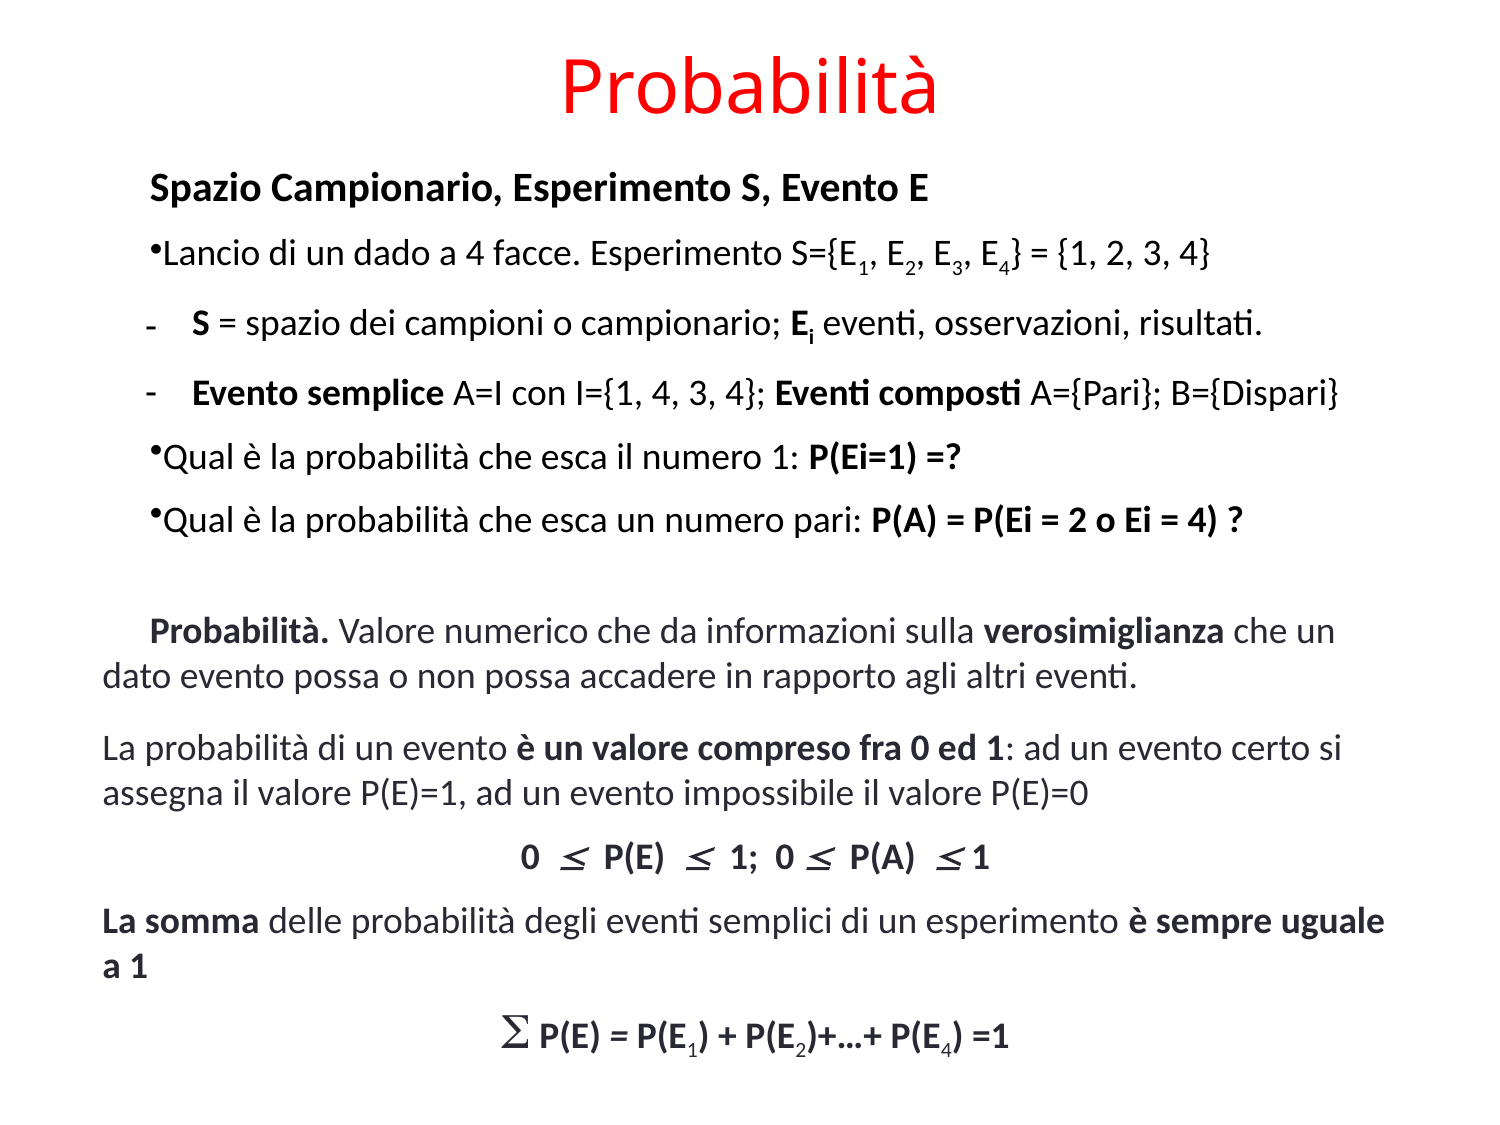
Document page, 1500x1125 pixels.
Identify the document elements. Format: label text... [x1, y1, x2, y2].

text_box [87, 598, 1424, 1078]
title Probabilità [112, 27, 1388, 140]
text_box Spazio Campionario, Esperimento S, Evento E Lancio di un dado a 4 facce. Esperimento S={E1, E2, E3, E4} = {1, 2, 3, 4} S = spazio dei campioni o campionario; Ei eventi, osservazioni, risultati. Evento semplice A=I con I={1, 4, 3, 4}; Eventi composti A={Pari}; B={Dispari} Qual è la probabilità che esca il numero 1: P(Ei=1) =? Qual è la probabilità che esca un numero pari: P(A) = P(Ei = 2 o Ei = 4) ? [87, 151, 1417, 548]
